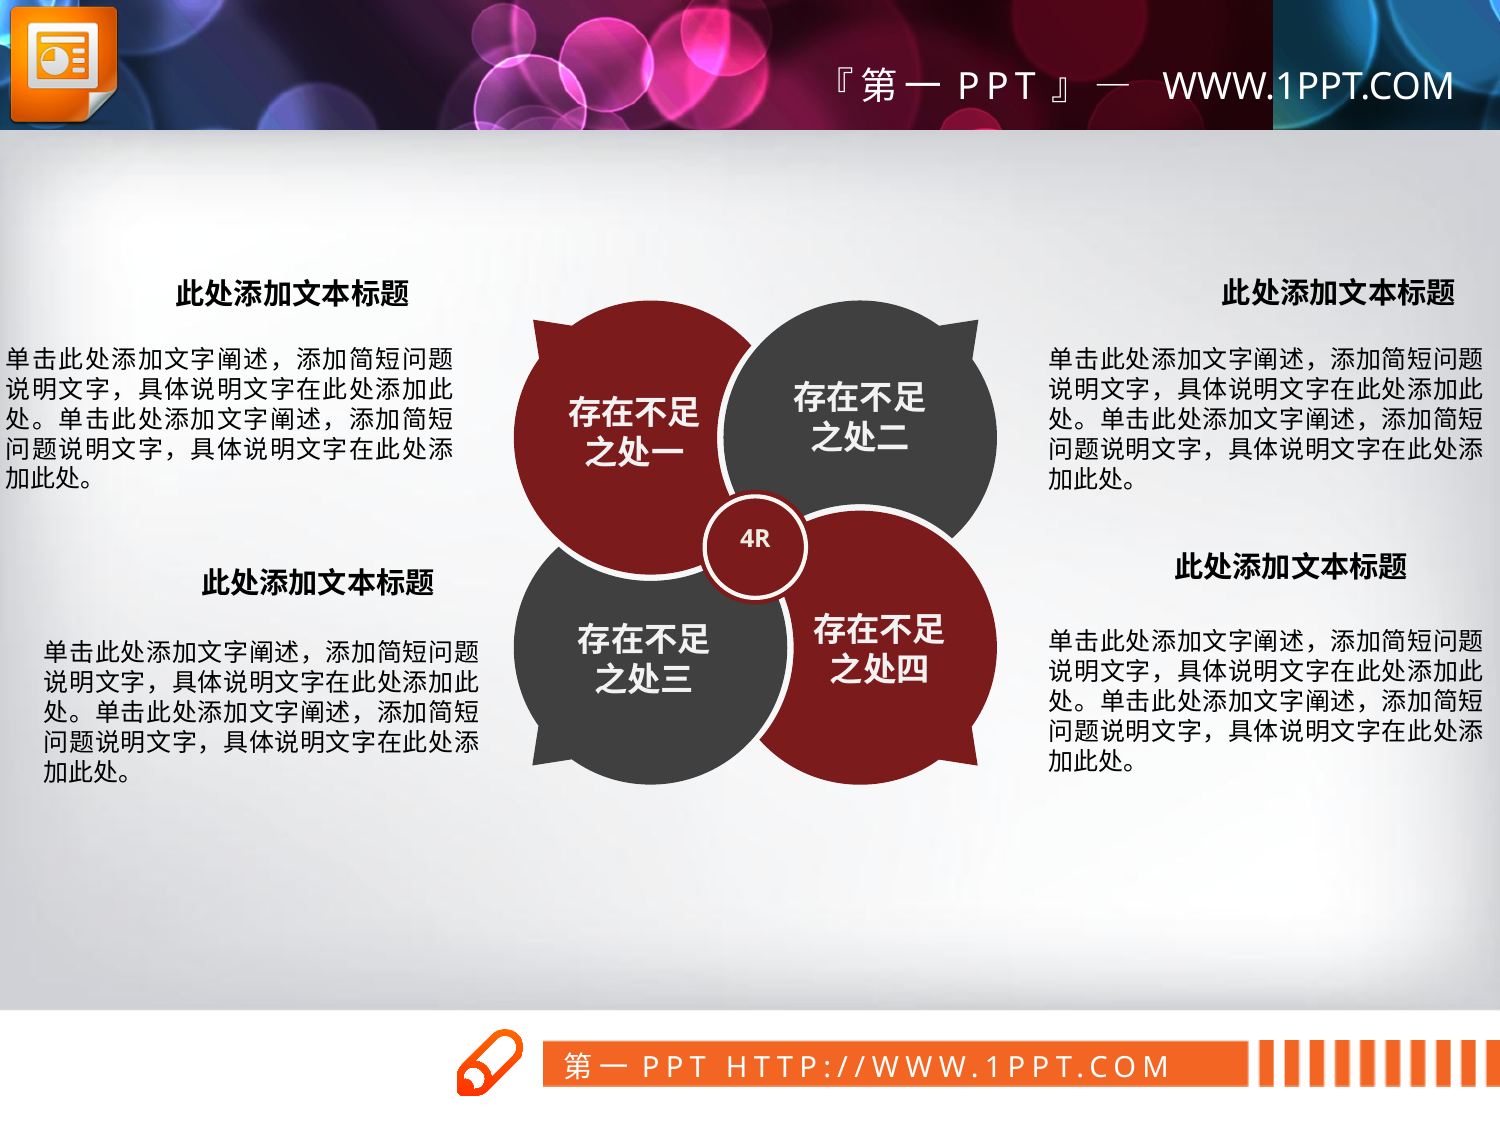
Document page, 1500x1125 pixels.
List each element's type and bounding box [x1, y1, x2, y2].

text_box [43, 556, 480, 789]
text_box [5, 267, 455, 526]
picture [543, 1040, 1500, 1087]
text_box [513, 300, 998, 785]
text_box [1048, 540, 1485, 778]
text_box [1048, 267, 1485, 495]
picture [0, 0, 1500, 1012]
